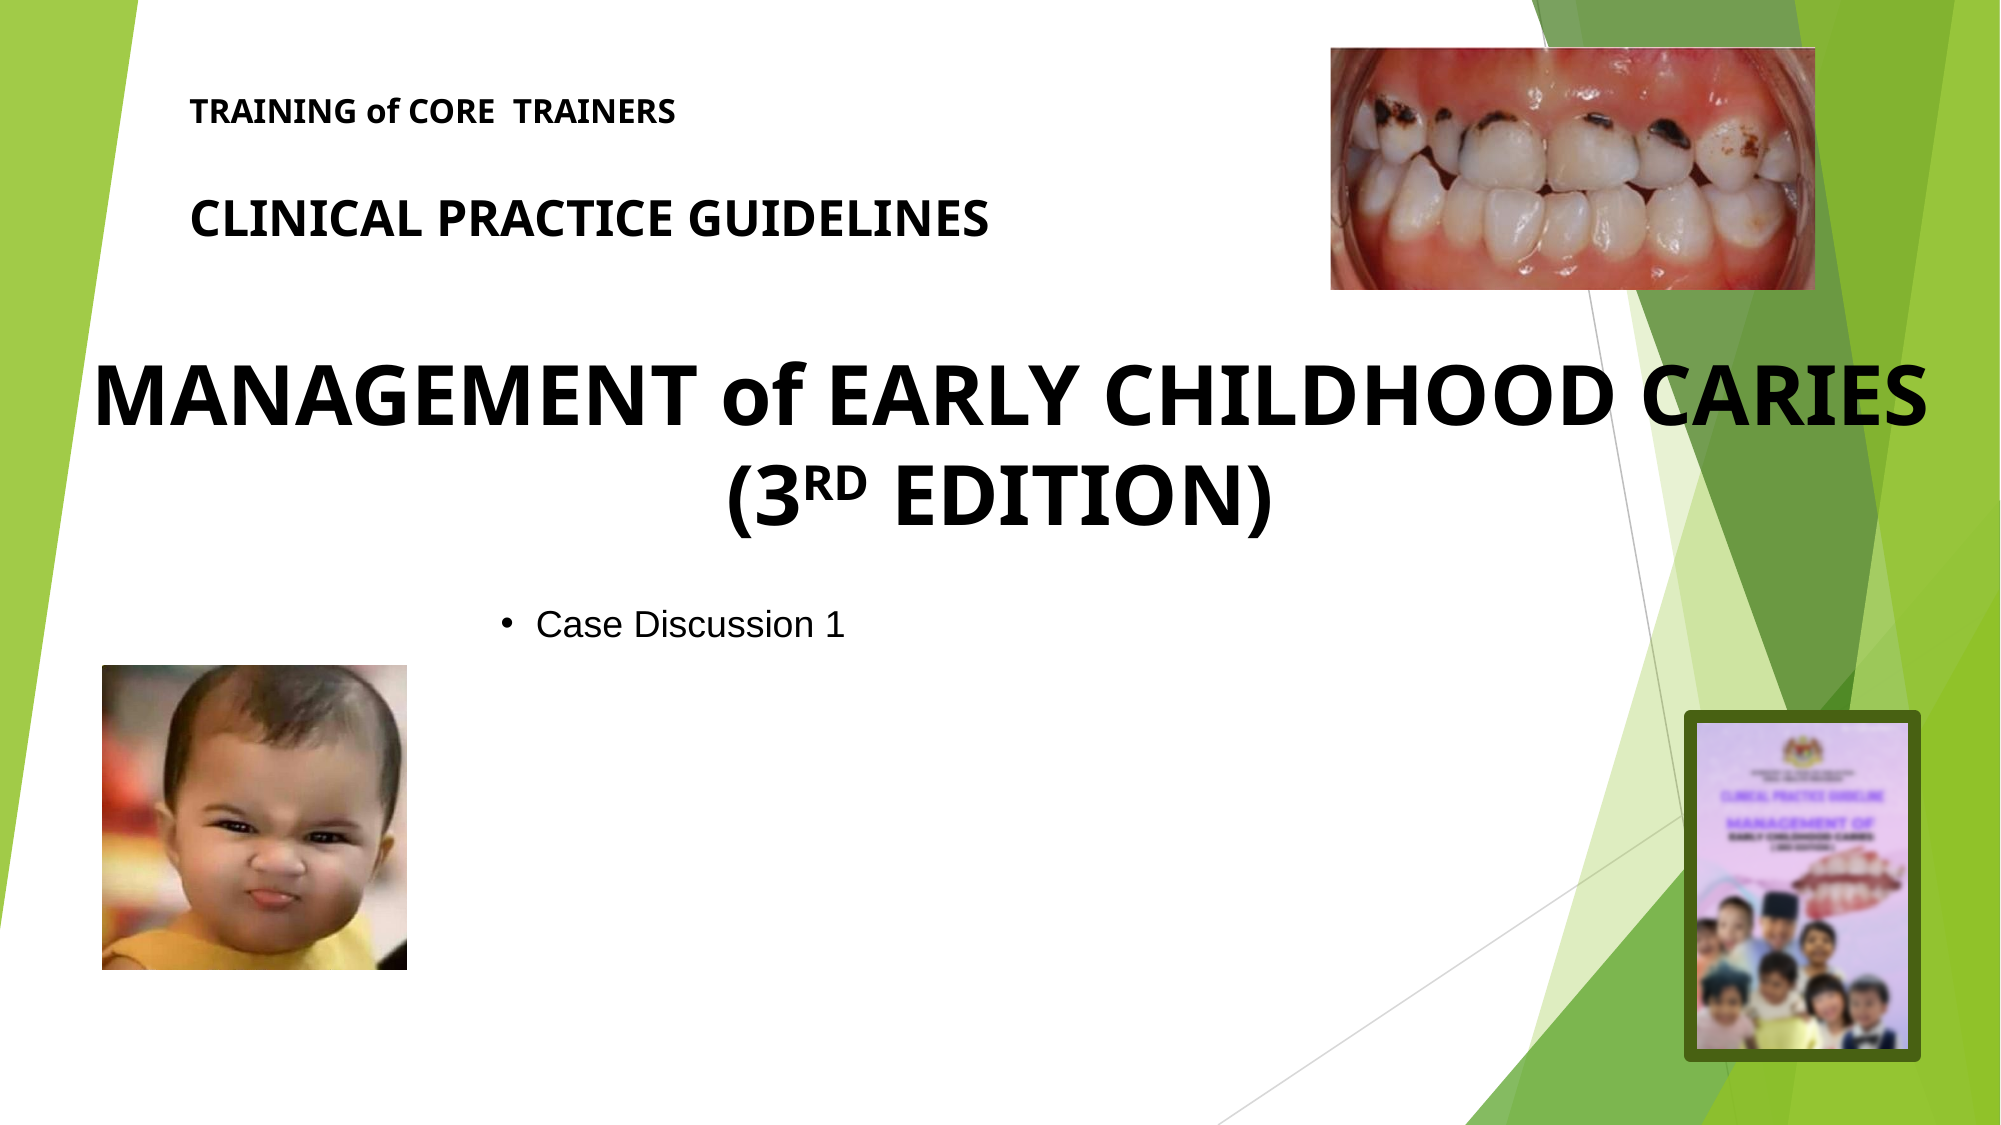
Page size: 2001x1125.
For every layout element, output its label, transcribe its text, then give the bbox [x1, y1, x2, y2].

text_box Case Discussion 1 [485, 592, 1379, 653]
picture [101, 665, 407, 970]
text_box CLINICAL PRACTICE GUIDELINES [174, 178, 1095, 288]
text_box TRAINING of CORE TRAINERS [174, 82, 727, 172]
text_box MANAGEMENT of EARLY CHILDHOOD CARIES (3RD EDITION) [23, 334, 2000, 584]
picture [1696, 722, 1909, 1050]
picture [1330, 47, 1816, 290]
